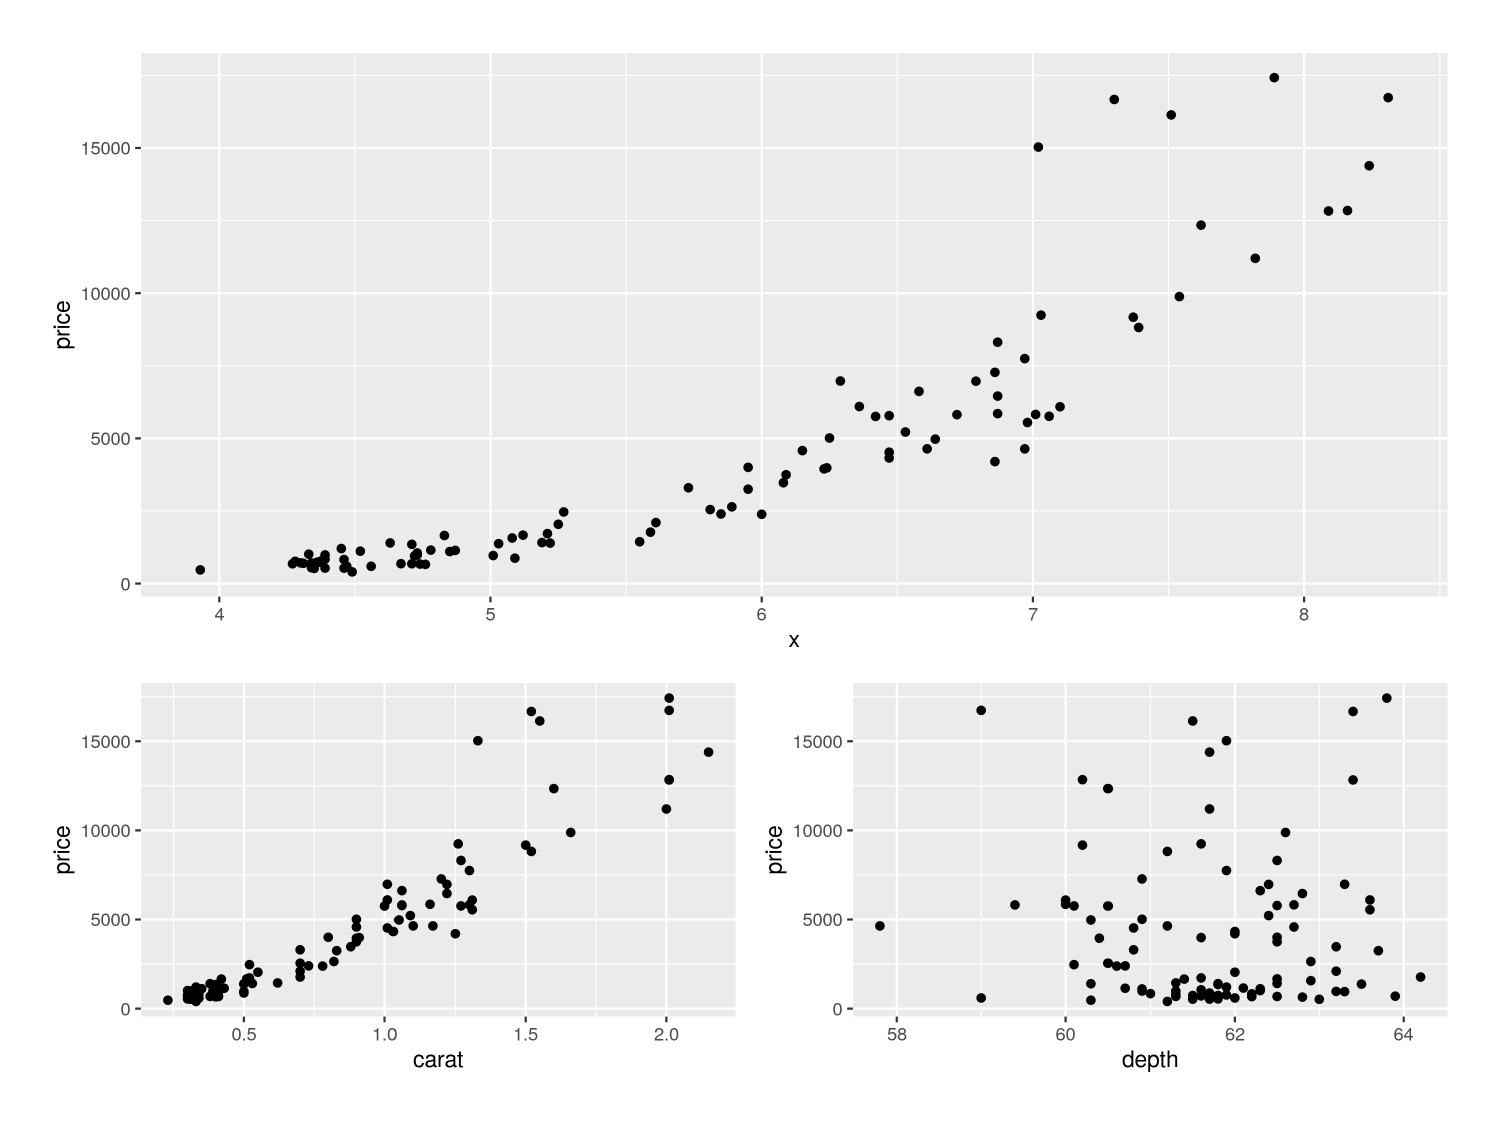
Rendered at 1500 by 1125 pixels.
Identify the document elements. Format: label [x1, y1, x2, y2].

picture [40, 671, 747, 1084]
picture [753, 671, 1459, 1084]
picture [41, 41, 1459, 664]
